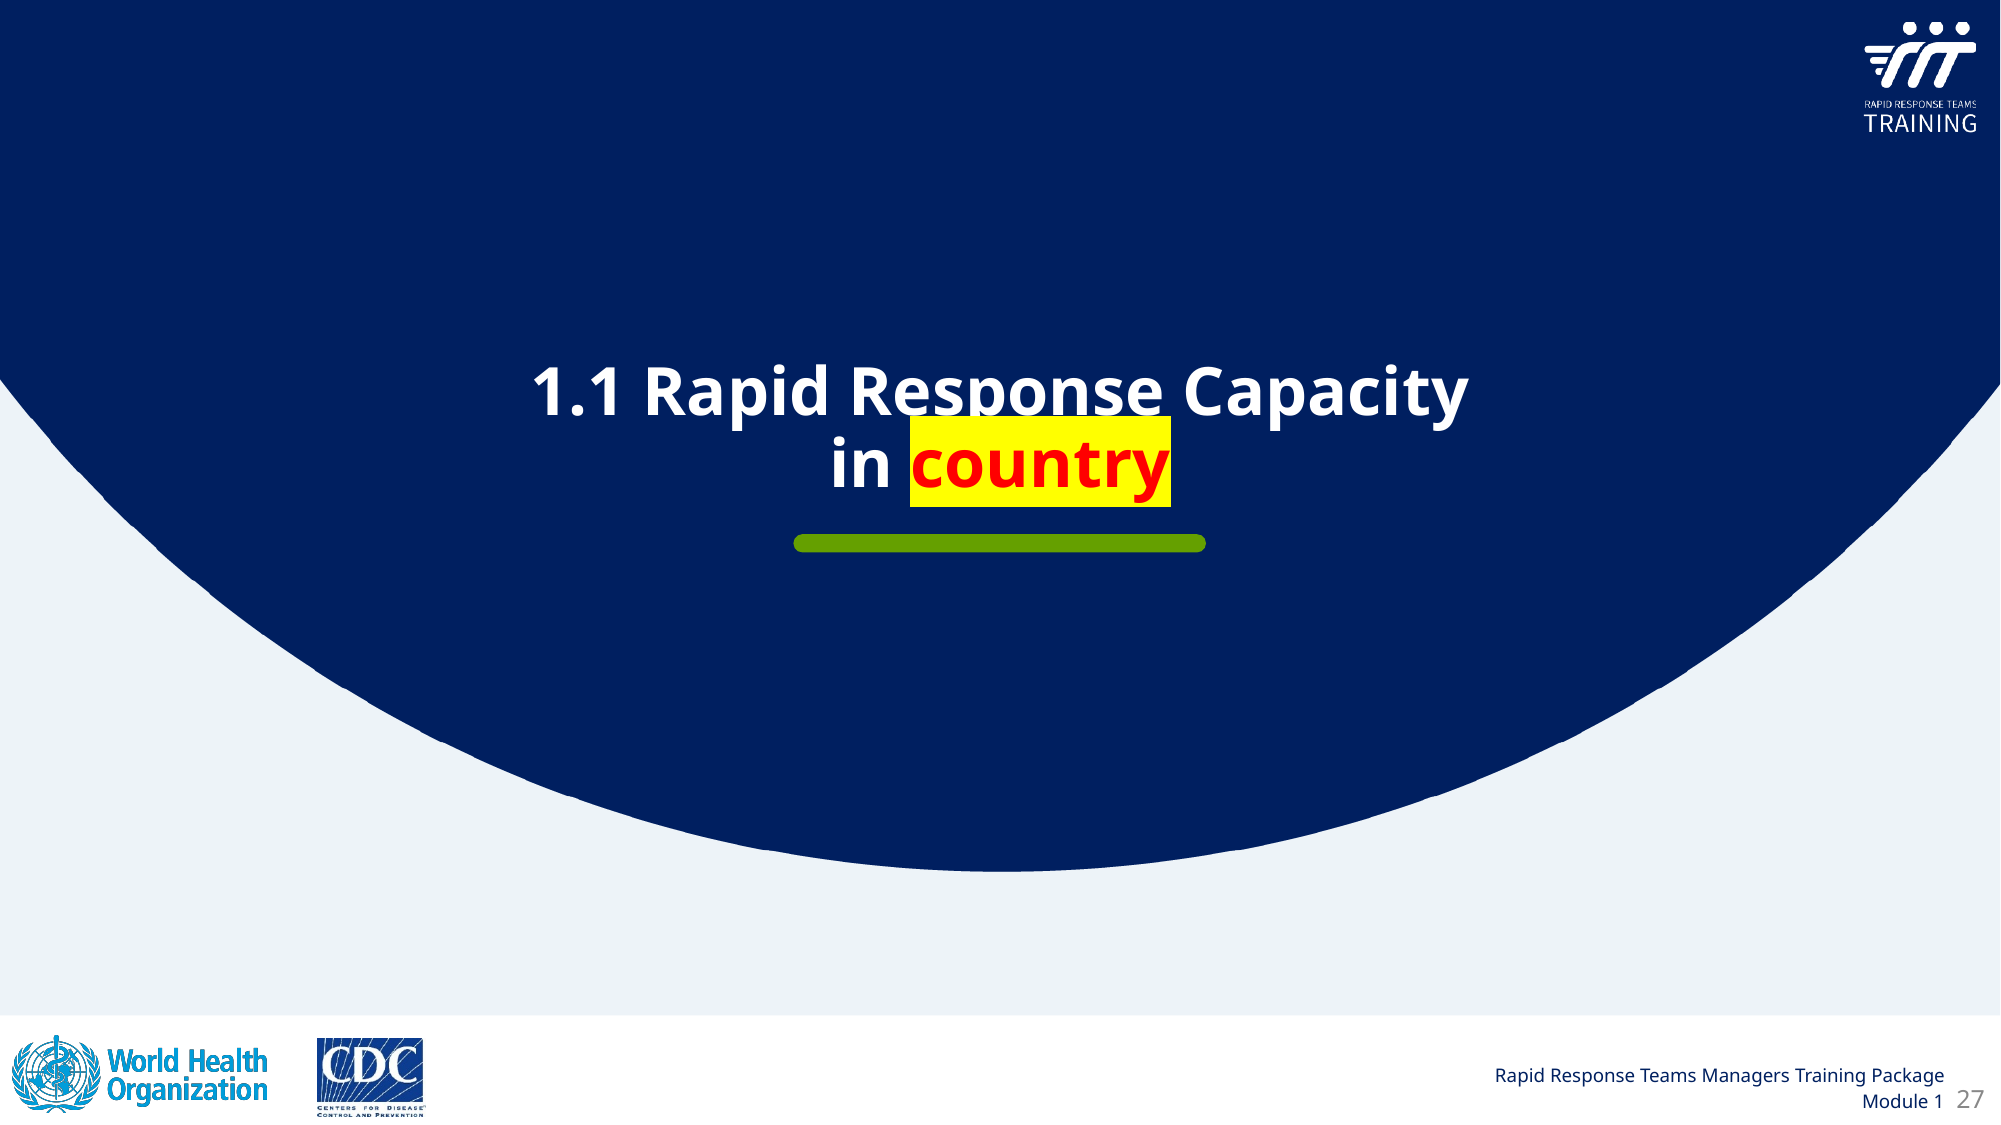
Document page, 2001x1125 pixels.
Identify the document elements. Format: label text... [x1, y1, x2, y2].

picture [36, 1088, 78, 1105]
picture [46, 1056, 54, 1062]
picture [24, 1054, 36, 1087]
picture [59, 1035, 267, 1113]
picture [40, 1062, 47, 1070]
picture [0, 0, 2001, 904]
picture [71, 1053, 90, 1091]
picture [22, 1062, 26, 1077]
text_box 27 [1557, 1075, 1993, 1121]
picture [34, 1054, 43, 1078]
picture [50, 1108, 62, 1113]
picture [317, 1038, 426, 1117]
list 1.1 Rapid Response Capacity in country [518, 276, 1482, 585]
picture [12, 1035, 54, 1068]
picture [12, 1083, 48, 1113]
picture [30, 1083, 37, 1091]
